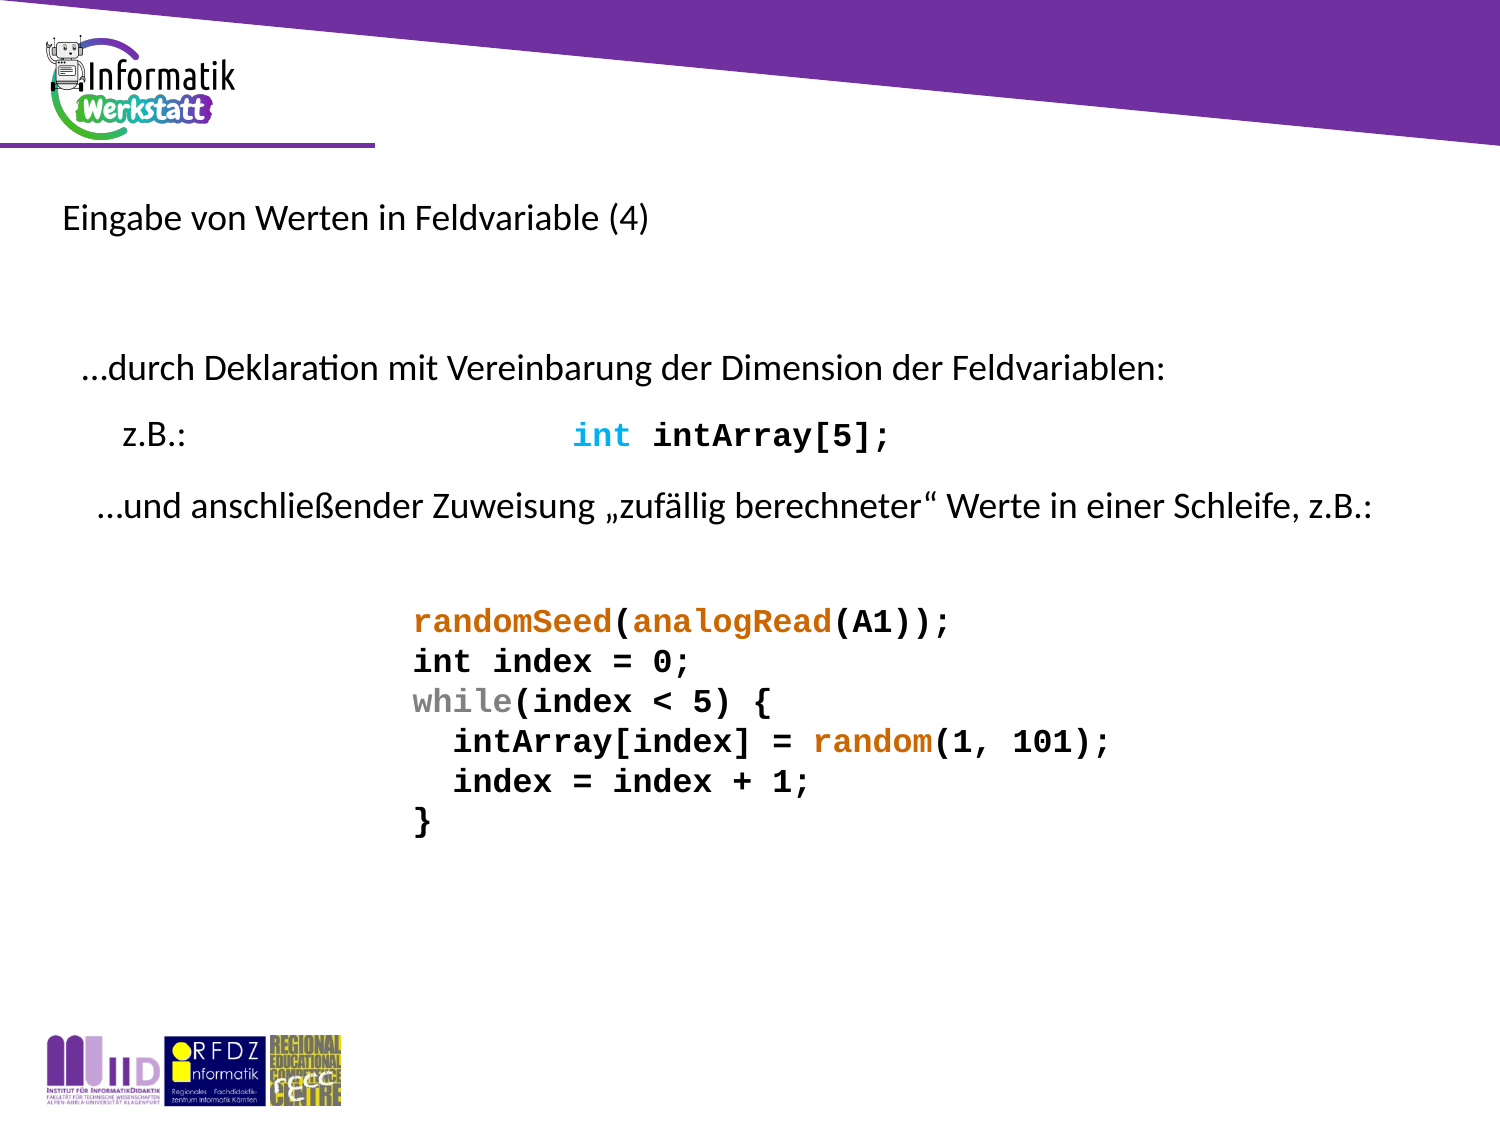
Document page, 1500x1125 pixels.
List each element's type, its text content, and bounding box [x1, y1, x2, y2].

text_box …durch Deklaration mit Vereinbarung der Dimension der Feldvariablen: [67, 335, 1409, 395]
text_box randomSeed(analogRead(A1)); int index = 0; while(index < 5) { intArray[index] = random(1, 101); index = index + 1; } [97, 591, 1425, 846]
text_box Eingabe von Werten in Feldvariable (4) [47, 185, 768, 245]
picture [46, 1032, 341, 1113]
text_box …und anschließender Zuweisung „zufällig berechneter“ Werte in einer Schleife, z.B.: [82, 473, 1399, 534]
text_box z.B.: int intArray[5]; [107, 401, 1435, 462]
picture [46, 35, 235, 140]
